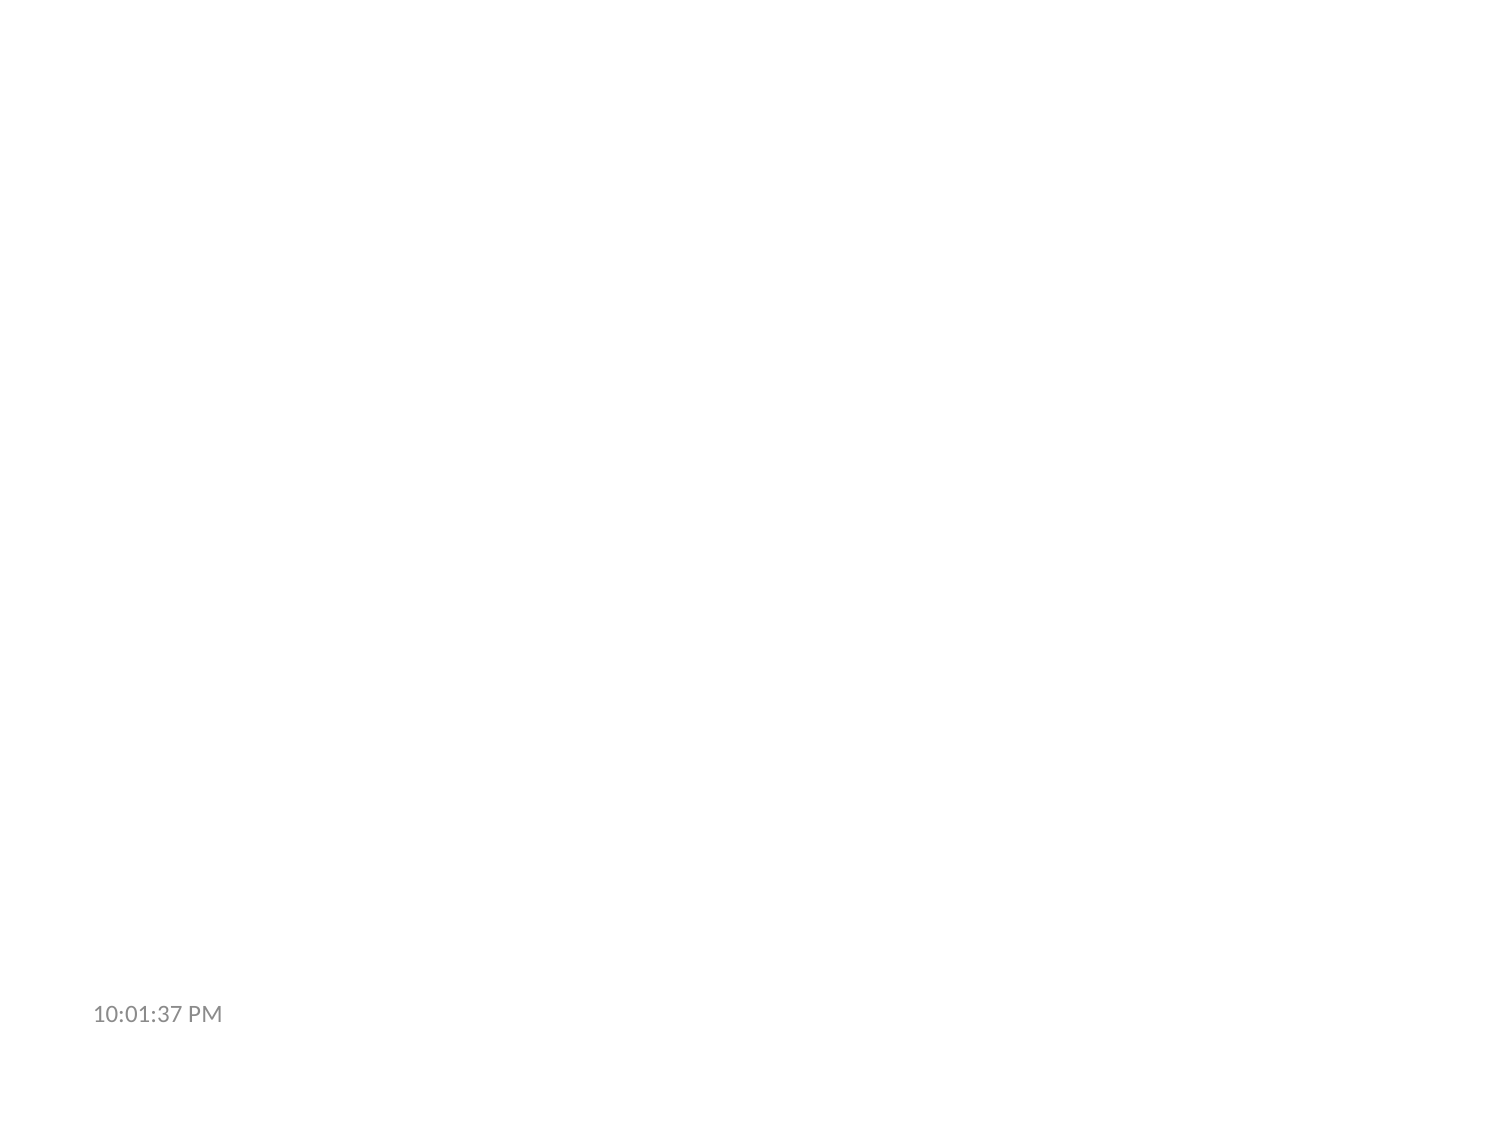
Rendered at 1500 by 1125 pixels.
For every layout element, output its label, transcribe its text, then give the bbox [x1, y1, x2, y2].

text_box 3:35:09 PM [77, 982, 428, 1043]
